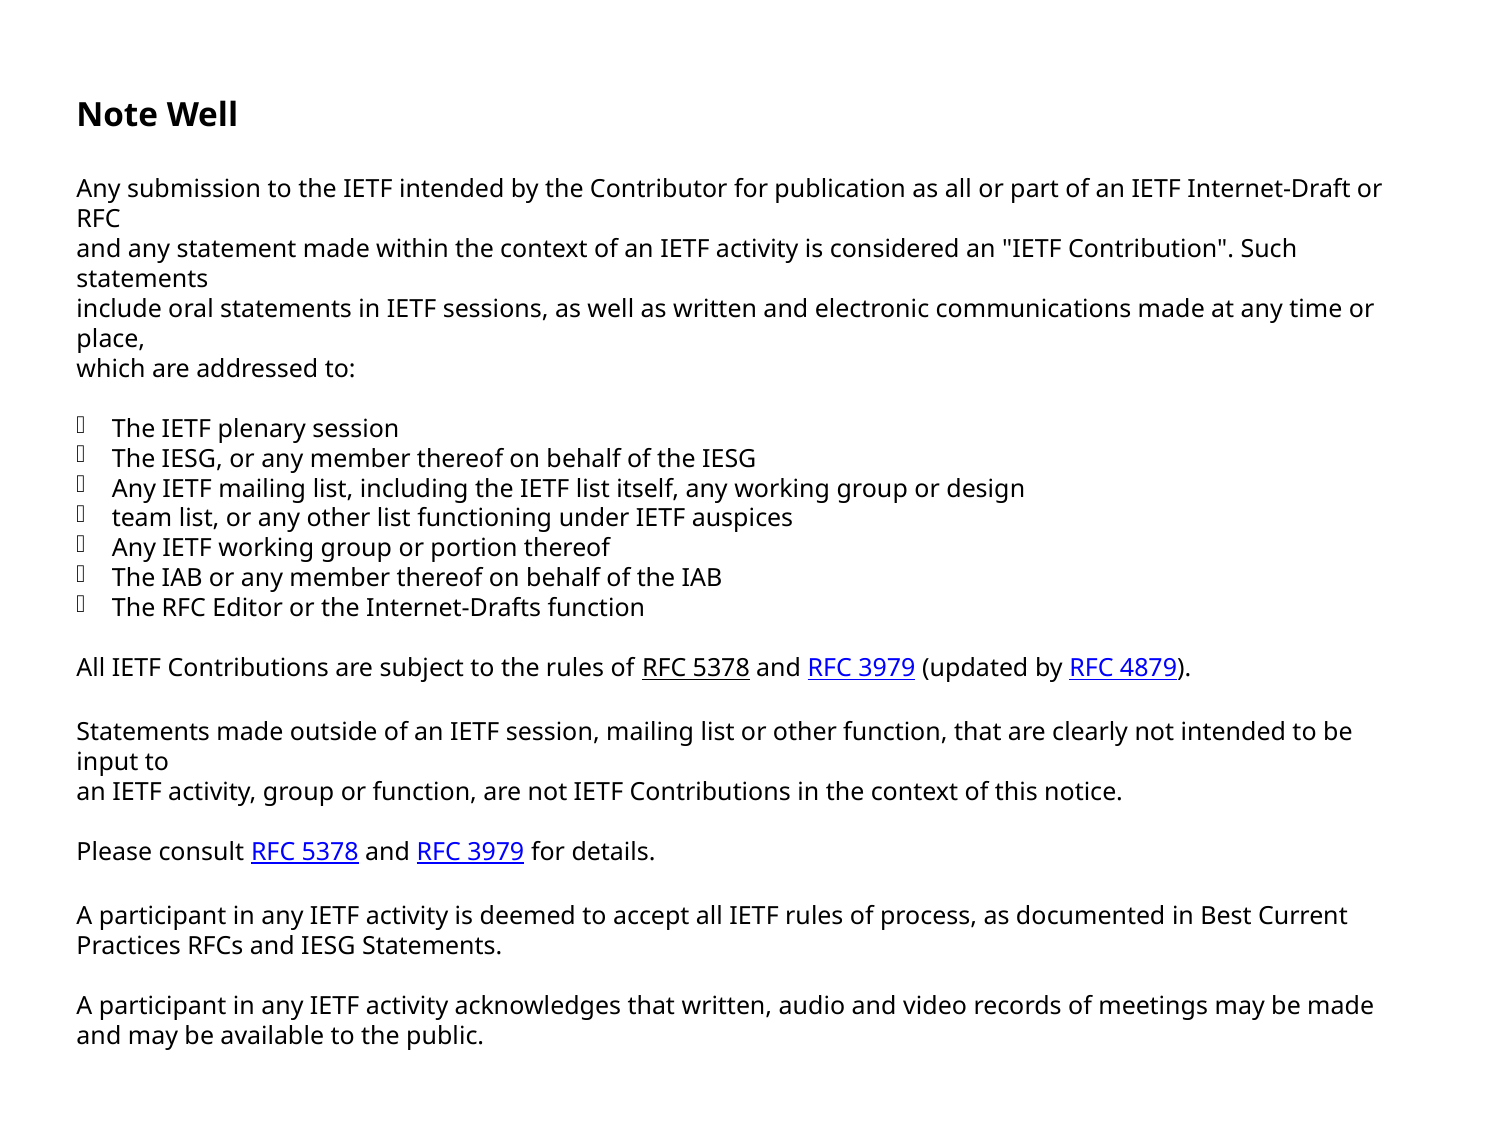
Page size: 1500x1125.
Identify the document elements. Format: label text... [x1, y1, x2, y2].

text_box Note Well Any submission to the IETF intended by the Contributor for publication as all or part of an IETF Internet-Draft or RFC and any statement made within the context of an IETF activity is considered an "IETF Contribution". Such statements include oral statements in IETF sessions, as well as written and electronic communications made at any time or place, which are addressed to: The IETF plenary session The IESG, or any member thereof on behalf of the IESG Any IETF mailing list, including the IETF list itself, any working group or design team list, or any other list functioning under IETF auspices Any IETF working group or portion thereof The IAB or any member thereof on behalf of the IAB The RFC Editor or the Internet-Drafts function All IETF Contributions are subject to the rules of RFC 5378 and RFC 3979 (updated by RFC 4879). Statements made outside of an IETF session, mailing list or other function, that are clearly not intended to be input to an IETF activity, group or function, are not IETF Contributions in the context of this notice. Please consult RFC 5378 and RFC 3979 for details. A participant in any IETF activity is deemed to accept all IETF rules of process, as documented in Best Current Practices RFCs and IESG Statements. A participant in any IETF activity acknowledges that written, audio and video records of meetings may be made and may be available to the public. [61, 85, 1427, 930]
